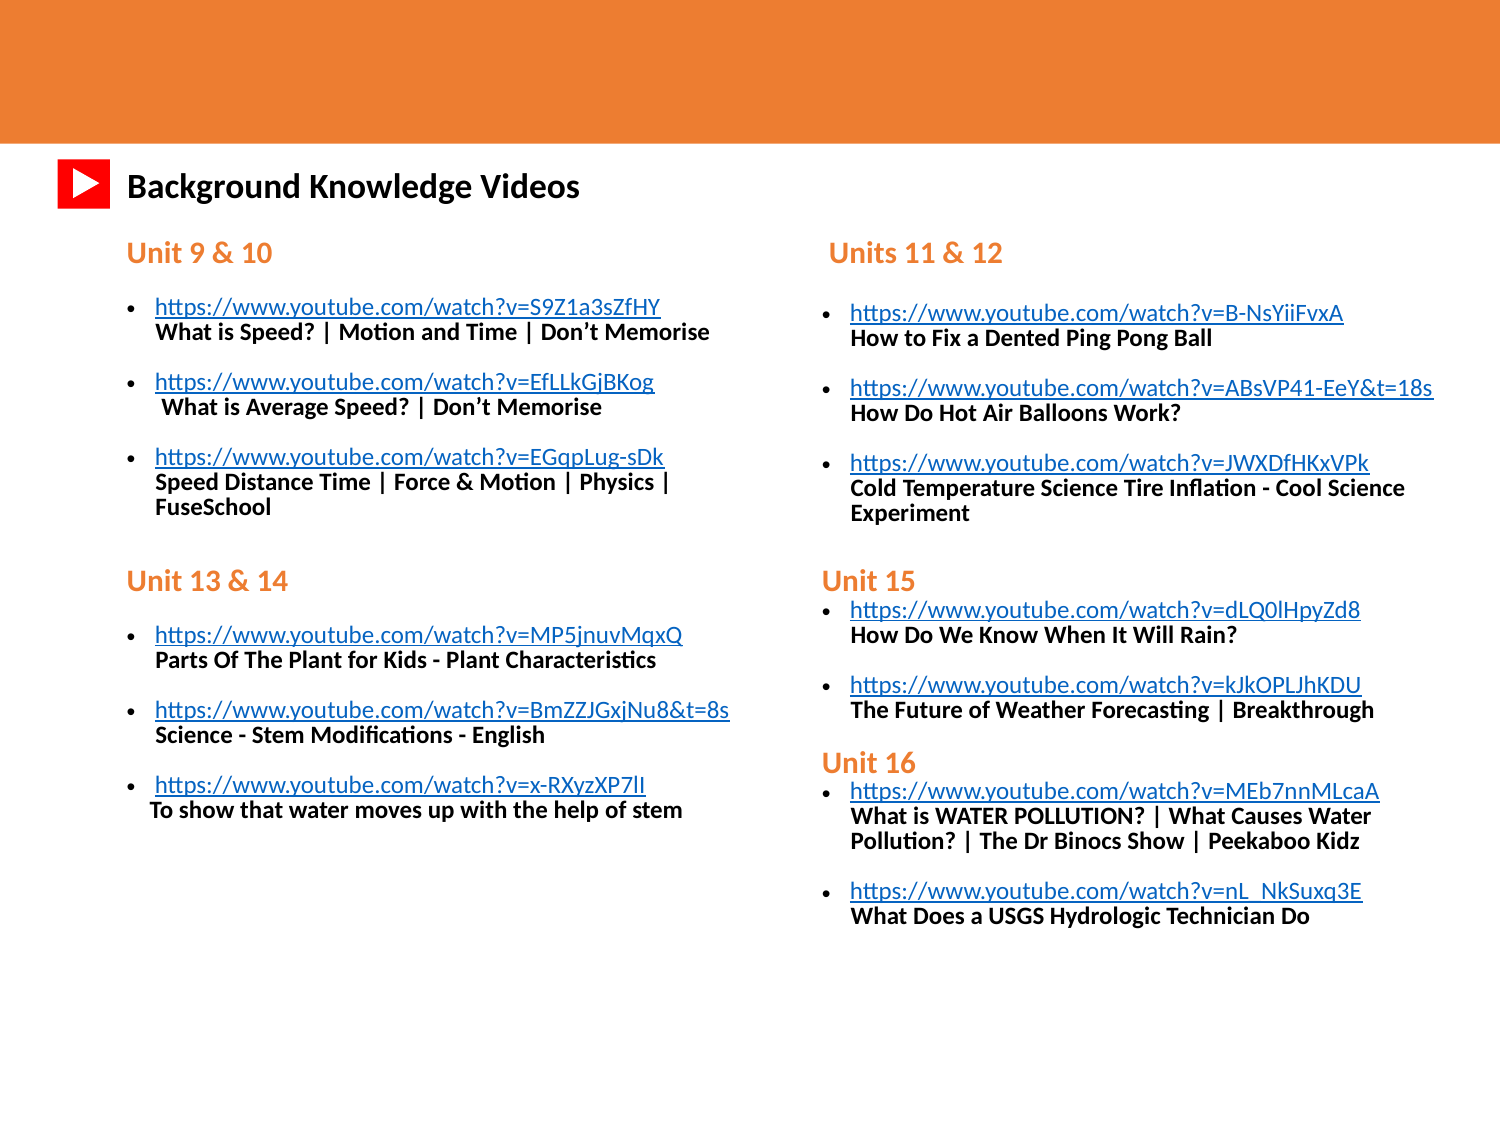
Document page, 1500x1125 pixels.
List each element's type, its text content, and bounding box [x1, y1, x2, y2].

table_cell Unit 13 & 14 https://www.youtube.com/watch?v=MP5jnuvMqxQ Parts Of The Plant for Kids - Plant Characteristics https://www.youtube.com/watch?v=BmZZJGxjNu8&t=8s Science - Stem Modifications - English https://www.youtube.com/watch?v=x-RXyzXP7lI To show that water moves up with the help of stem [112, 561, 807, 1125]
table_cell Unit 15 https://www.youtube.com/watch?v=dLQ0lHpyZd8 How Do We Know When It Will Rain? https://www.youtube.com/watch?v=kJkOPLJhKDU The Future of Weather Forecasting | Breakthrough Unit 16 https://www.youtube.com/watch?v=MEb7nnMLcaA What is WATER POLLUTION? | What Causes Water Pollution? | The Dr Binocs Show | Peekaboo Kidz https://www.youtube.com/watch?v=nL_NkSuxq3E What Does a USGS Hydrologic Technician Do [807, 561, 1459, 1125]
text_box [57, 159, 110, 209]
text_box [0, 0, 1500, 145]
table_header Units 11 & 12 https://www.youtube.com/watch?v=B-NsYiiFvxA How to Fix a Dented Ping Pong Ball https://www.youtube.com/watch?v=ABsVP41-EeY&t=18s How Do Hot Air Balloons Work? https://www.youtube.com/watch?v=JWXDfHKxVPk Cold Temperature Science Tire Inflation - Cool Science Experiment [807, 233, 1459, 561]
table_header Unit 9 & 10 https://www.youtube.com/watch?v=S9Z1a3sZfHY What is Speed? | Motion and Time | Don’t Memorise https://www.youtube.com/watch?v=EfLLkGjBKog What is Average Speed? | Don’t Memorise https://www.youtube.com/watch?v=EGqpLug-sDk Speed Distance Time | Force & Motion | Physics | FuseSchool [112, 233, 807, 561]
text_box Background Knowledge Videos [113, 155, 595, 213]
